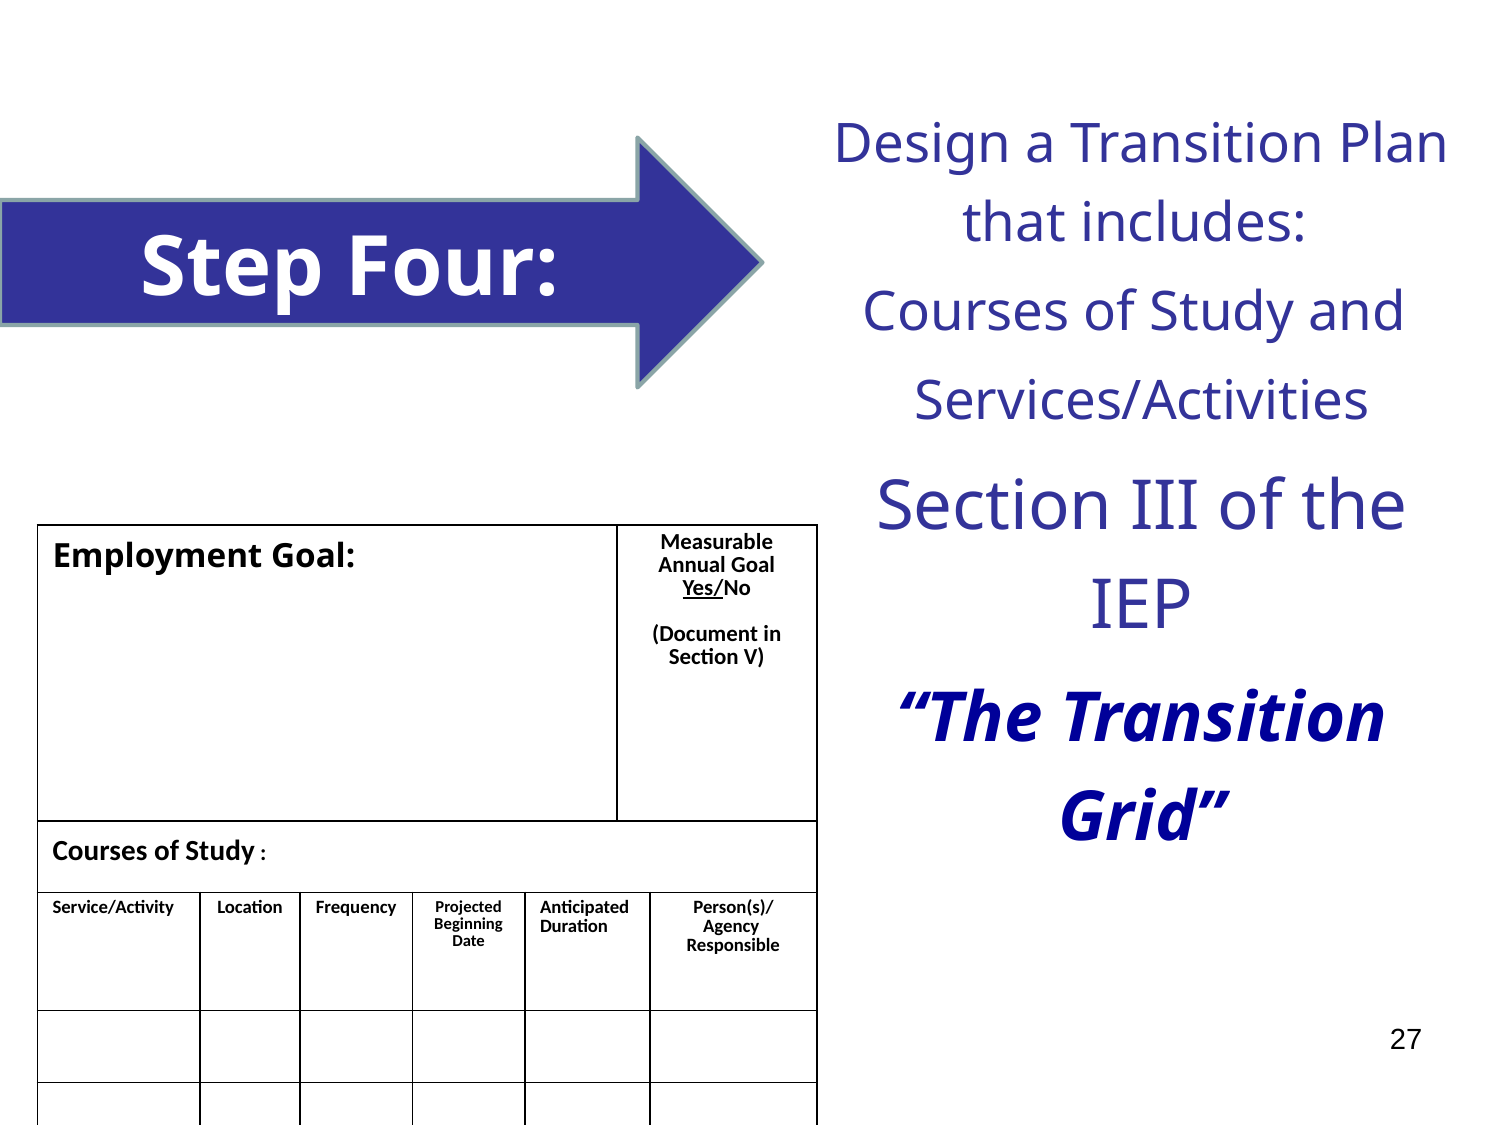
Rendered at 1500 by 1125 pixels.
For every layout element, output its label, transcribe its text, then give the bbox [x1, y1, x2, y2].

table_cell [651, 1011, 816, 1082]
table_cell [201, 1011, 299, 1082]
table_cell [413, 1083, 524, 1125]
table_cell [201, 1083, 299, 1125]
table_cell [526, 1083, 649, 1125]
text_box Step Four: [0, 135, 765, 390]
slide_number 27 [1362, 1012, 1438, 1091]
table_cell Courses of Study : [38, 822, 816, 892]
table_header Employment Goal: [38, 526, 616, 820]
table_cell [301, 1083, 412, 1125]
table_cell Frequency [301, 893, 412, 1010]
table_cell Projected Beginning Date [413, 893, 524, 1010]
table_header Measurable Annual Goal Yes/No (Document in Section V) [618, 526, 816, 820]
table_cell Person(s)/ Agency Responsible [651, 893, 816, 1010]
table_cell [526, 1011, 649, 1082]
table_cell [38, 1083, 199, 1125]
table_cell Service/Activity [38, 893, 199, 1010]
table_cell [413, 1011, 524, 1082]
table_cell [651, 1083, 816, 1125]
table_cell [301, 1011, 412, 1082]
table_cell Anticipated Duration [526, 893, 649, 1010]
table_cell Location [201, 893, 299, 1010]
table_cell [38, 1011, 199, 1082]
list Design a Transition Plan that includes: Courses of Study and Services/Activities Section III of the IEP “The Transition Grid” [800, 87, 1475, 863]
